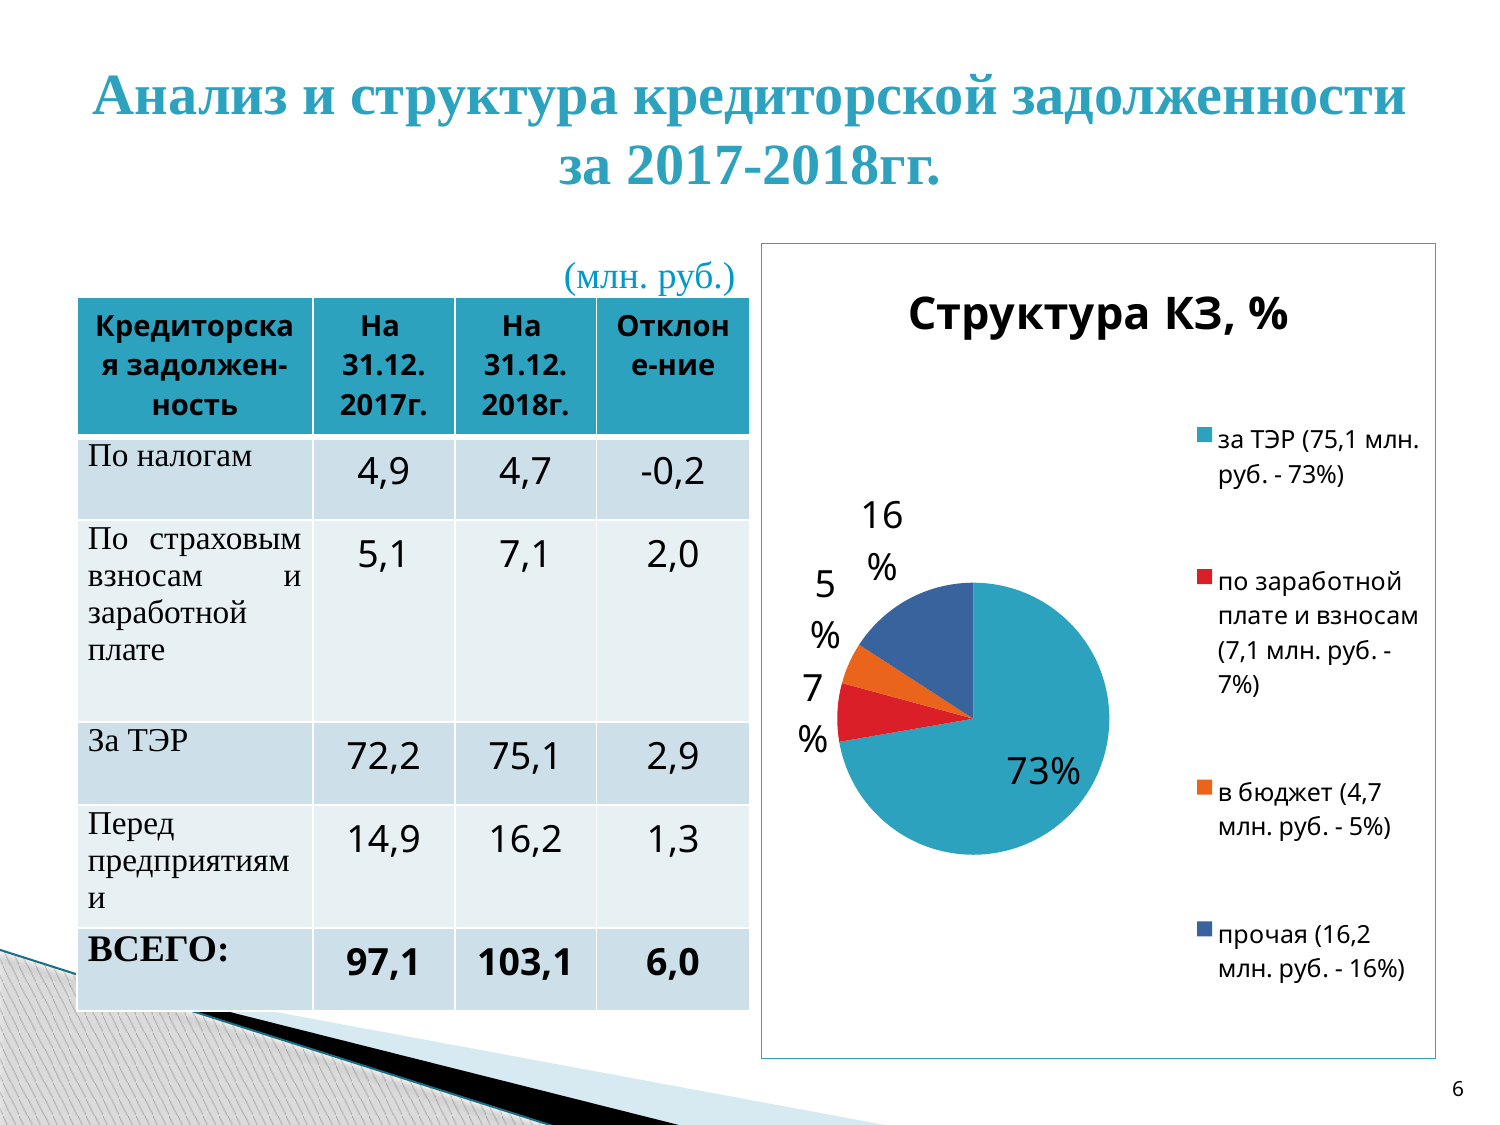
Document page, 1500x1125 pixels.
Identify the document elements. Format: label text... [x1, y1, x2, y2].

table_cell 2,0 [597, 521, 749, 721]
table_cell 16,2 [456, 806, 596, 927]
table_cell Перед предприятиями [78, 806, 312, 927]
table_cell 97,1 [314, 929, 454, 1010]
chart [761, 243, 1436, 1059]
table_cell 75,1 [456, 723, 596, 804]
table_cell 103,1 [456, 929, 596, 1010]
table_header На 31.12. 2017г. [314, 298, 454, 434]
table_cell 4,9 [314, 440, 454, 519]
table_header Кредиторская задолжен-ность [78, 298, 312, 434]
slide_number 6 [1418, 1051, 1479, 1112]
table_cell 7,1 [456, 521, 596, 721]
table_cell 6,0 [597, 929, 749, 1010]
table_cell За ТЭР [78, 723, 312, 804]
table_cell 2,9 [597, 723, 749, 804]
table_cell По страховым взносам и заработной плате [78, 521, 312, 721]
table_cell 14,9 [314, 806, 454, 927]
table_cell 4,7 [456, 440, 596, 519]
table_cell -0,2 [597, 440, 749, 519]
table_cell ВСЕГО: [78, 929, 312, 1010]
table_cell 5,1 [314, 521, 454, 721]
table_cell По налогам [78, 440, 312, 519]
title Анализ и структура кредиторской задолженности за 2017-2018гг. [75, 45, 1425, 209]
table_cell 72,2 [314, 723, 454, 804]
table_header На 31.12. 2018г. [456, 298, 596, 434]
text_box (млн. руб.) [549, 243, 761, 304]
table_cell 1,3 [597, 806, 749, 927]
table_header Отклоне-ние [597, 304, 749, 434]
